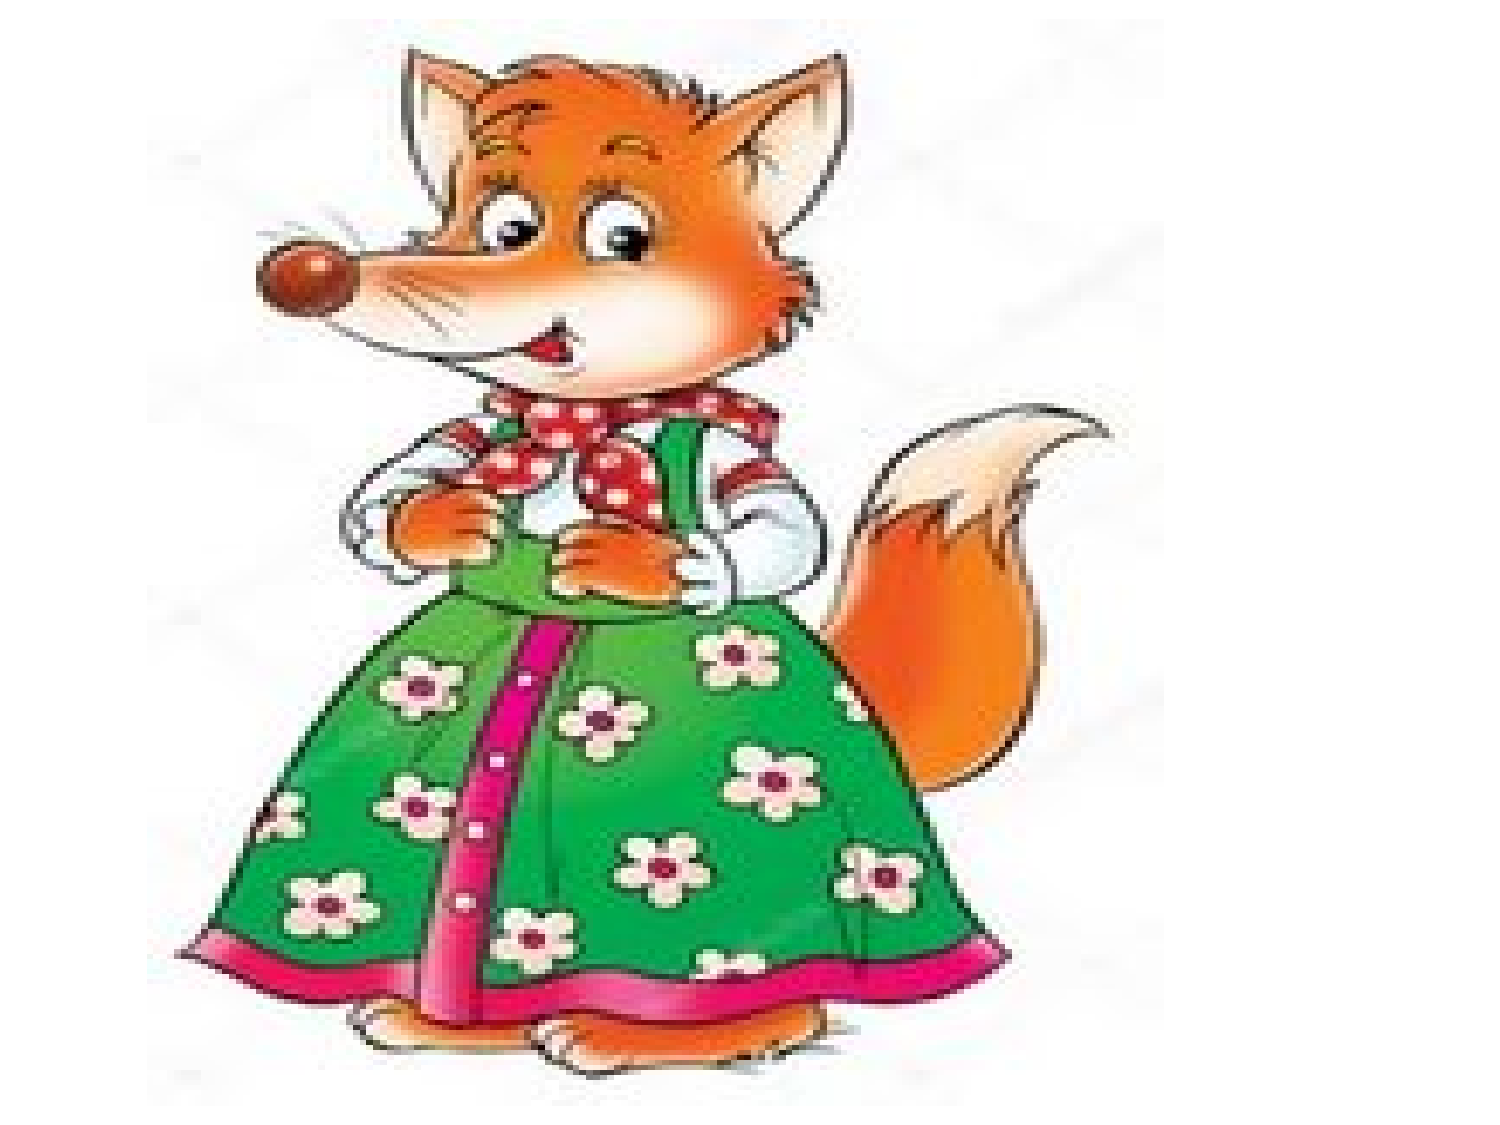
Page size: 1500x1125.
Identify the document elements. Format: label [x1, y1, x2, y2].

picture [147, 18, 1164, 1107]
